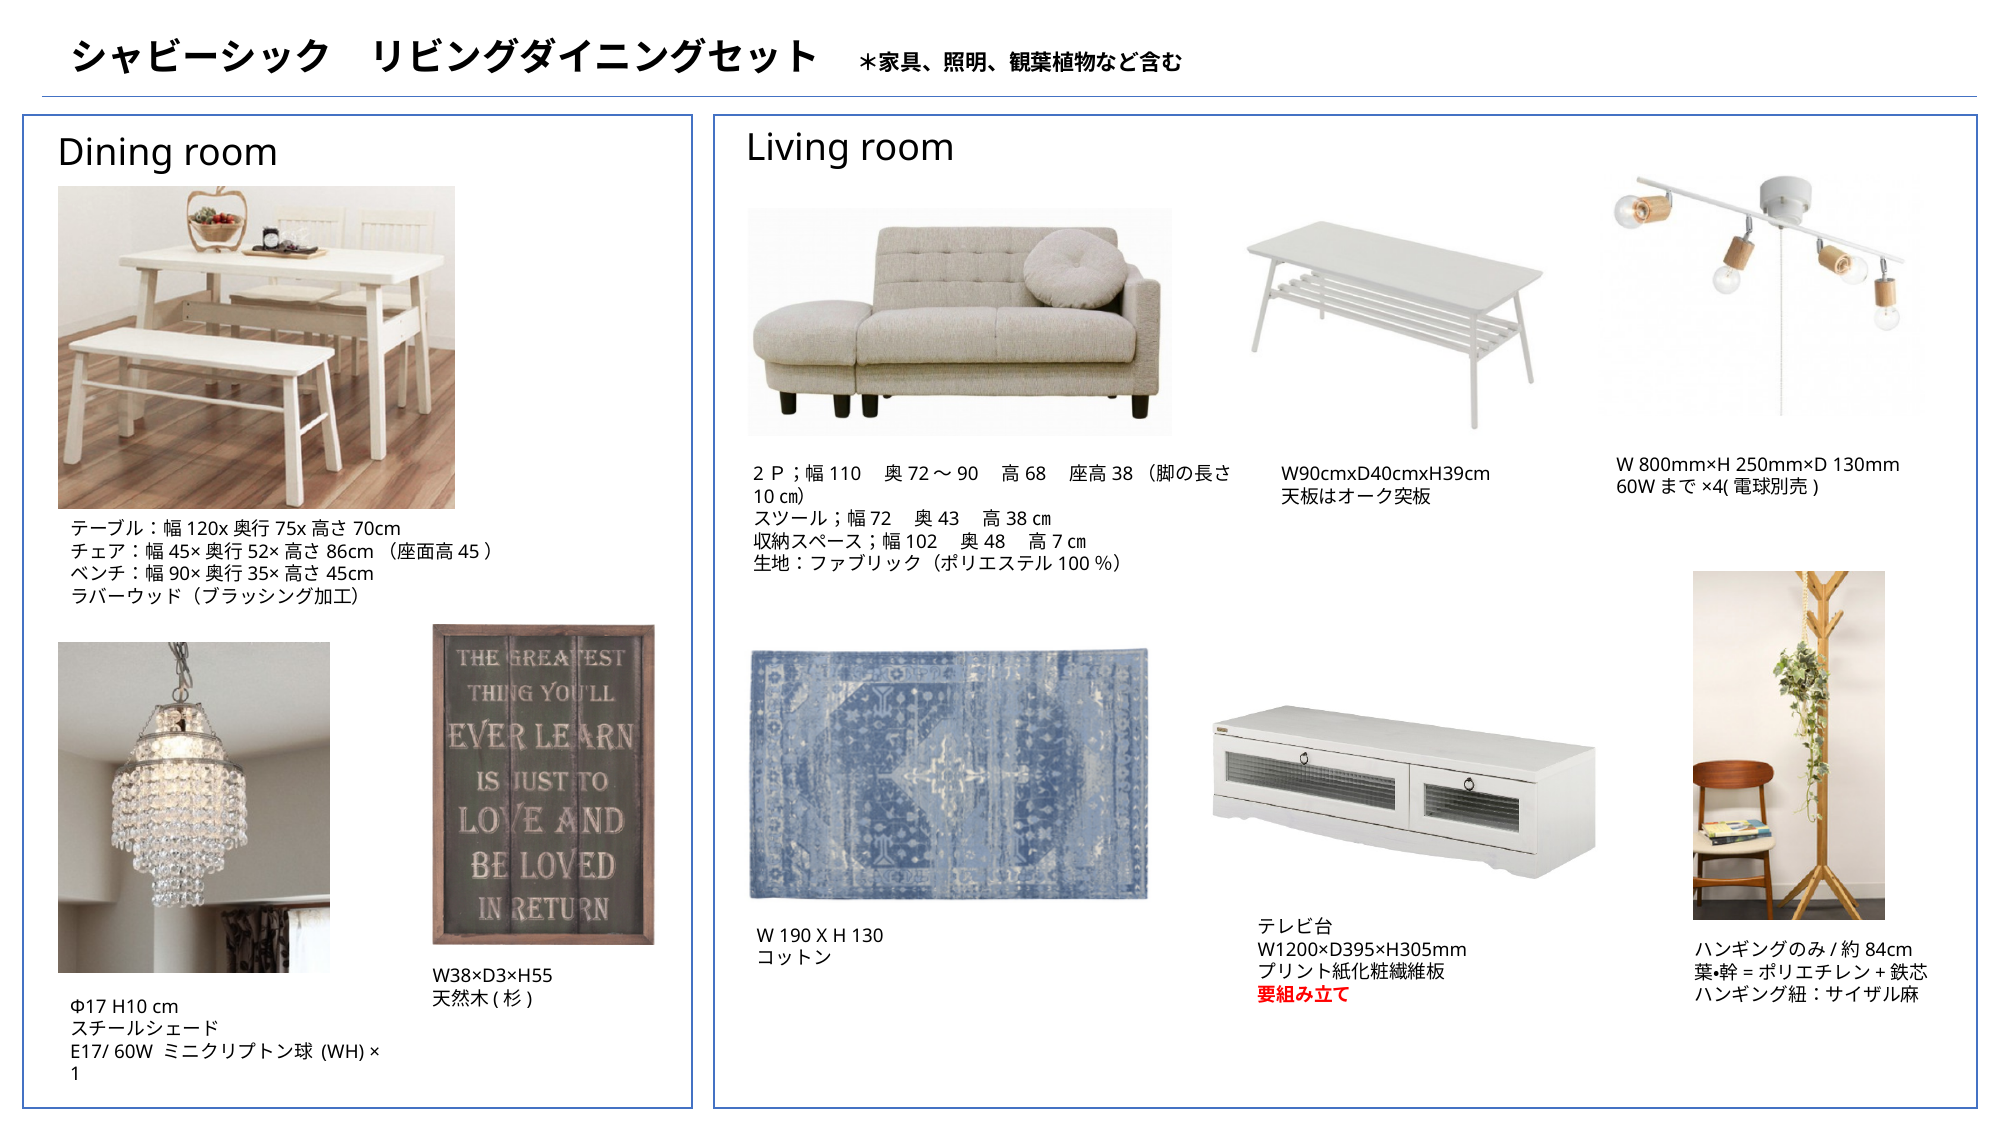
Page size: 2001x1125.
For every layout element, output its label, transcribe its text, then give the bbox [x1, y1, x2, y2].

picture [416, 612, 665, 954]
text_box [22, 114, 693, 1109]
text_box テレビ台 W1200×D395×H305mm プリント紙化粧繊維板 要組み立て [1242, 907, 1595, 1013]
picture [747, 208, 1172, 436]
text_box Living room [731, 115, 971, 175]
text_box W 800mm×H 250mm×D 130mm 60Wまで×4(電球別売) [1601, 445, 1963, 506]
picture [1693, 571, 1885, 920]
text_box [713, 114, 1978, 1109]
picture [1228, 195, 1551, 443]
text_box W38×D3×H55 天然木(杉) [417, 956, 693, 1017]
picture [741, 638, 1162, 906]
text_box 2Ｐ；幅110 奥72～90 高68 座高38（脚の長さ10㎝） スツール；幅72 奥43 高38㎝ 収納スペース；幅102 奥48 高7㎝ 生地：ファブリック（ポリエステル100％） [738, 454, 1255, 582]
text_box Dining room [42, 120, 294, 181]
picture [58, 186, 455, 509]
picture [1594, 157, 1925, 416]
picture [1210, 703, 1598, 883]
picture [58, 642, 330, 973]
text_box W90cmxD40cmxH39cm 天板はオーク突板 [1266, 454, 1542, 515]
text_box シャビーシック リビングダイニングセット ＊家具、照明、観葉植物など含む [55, 25, 1929, 85]
